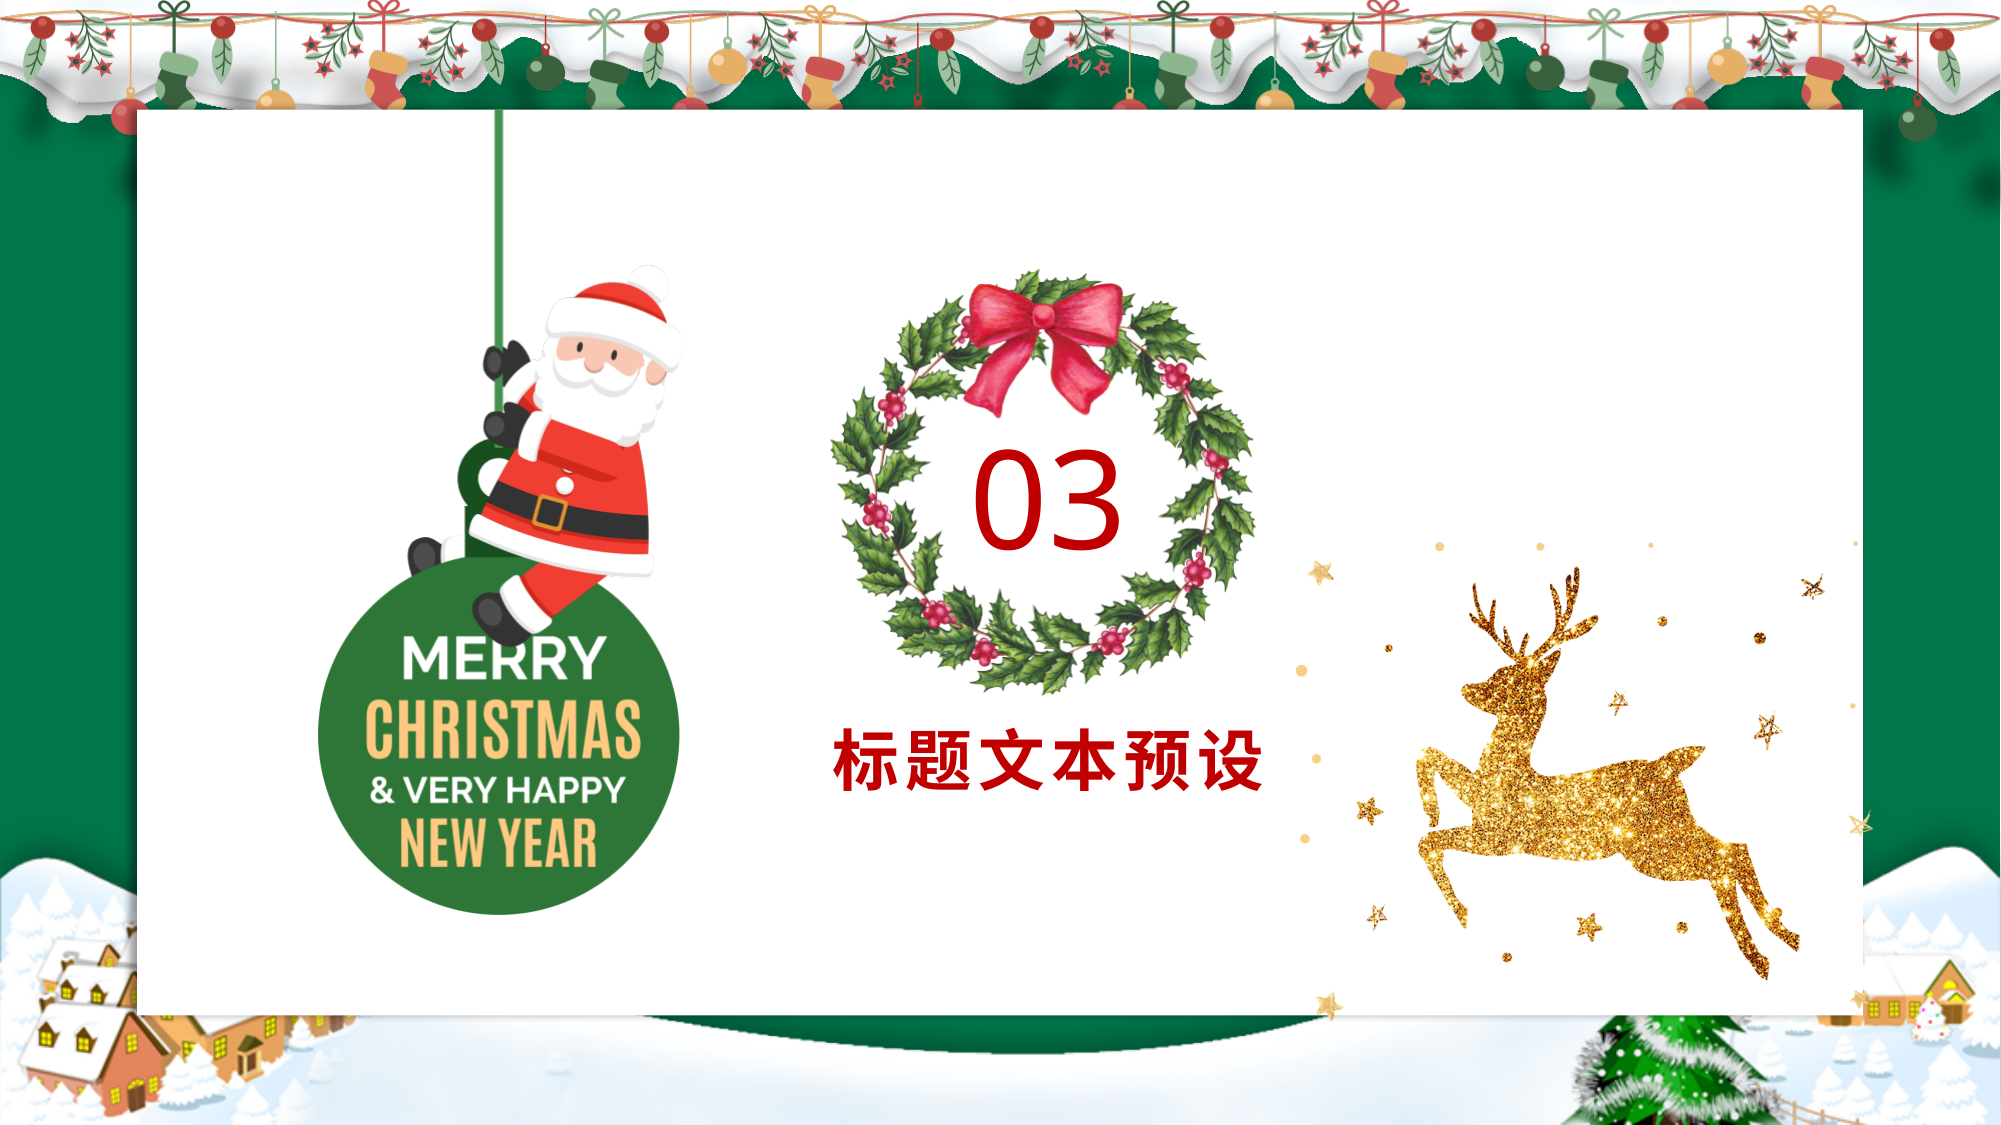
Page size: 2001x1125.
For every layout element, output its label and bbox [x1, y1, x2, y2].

picture [0, 0, 2000, 915]
text_box [812, 267, 1285, 808]
picture [0, 541, 2000, 1125]
text_box [136, 109, 1864, 1016]
